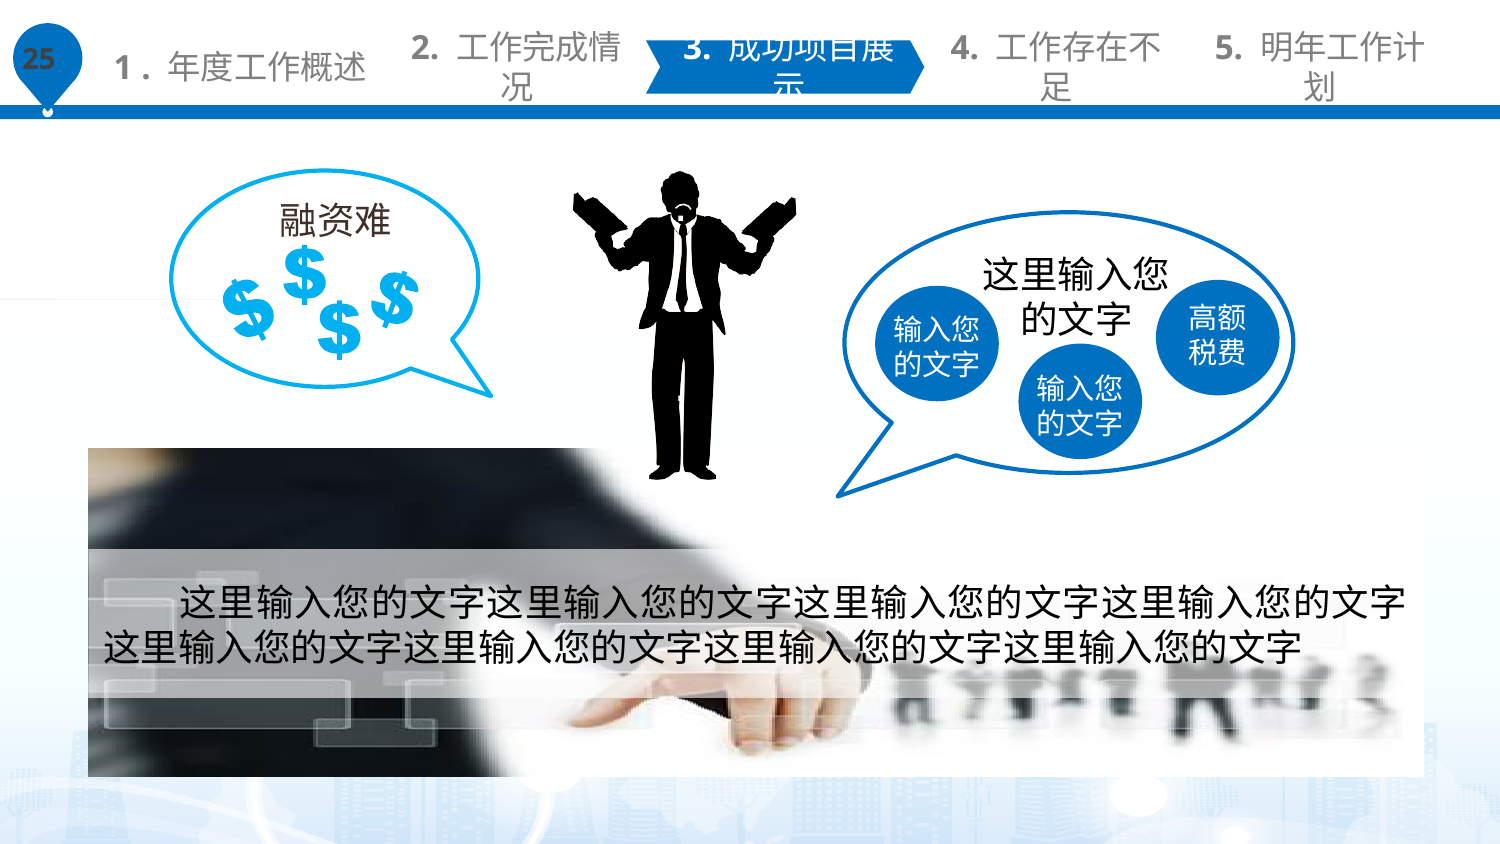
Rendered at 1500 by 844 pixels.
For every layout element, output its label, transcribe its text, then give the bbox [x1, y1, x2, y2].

text_box 1 . 年度工作概述 [100, 46, 380, 87]
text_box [572, 163, 798, 482]
text_box 2. 工作完成情况 [401, 26, 632, 107]
picture [0, 0, 1500, 105]
text_box [905, 38, 927, 96]
text_box [0, 120, 1500, 844]
text_box 5. 明年工作计划 [1205, 26, 1436, 107]
text_box 4. 工作存在不足 [941, 26, 1172, 107]
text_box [170, 170, 479, 388]
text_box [844, 211, 1294, 474]
picture [88, 448, 1424, 777]
text_box 3. 成功项目展示 [673, 26, 905, 107]
text_box [644, 38, 673, 96]
